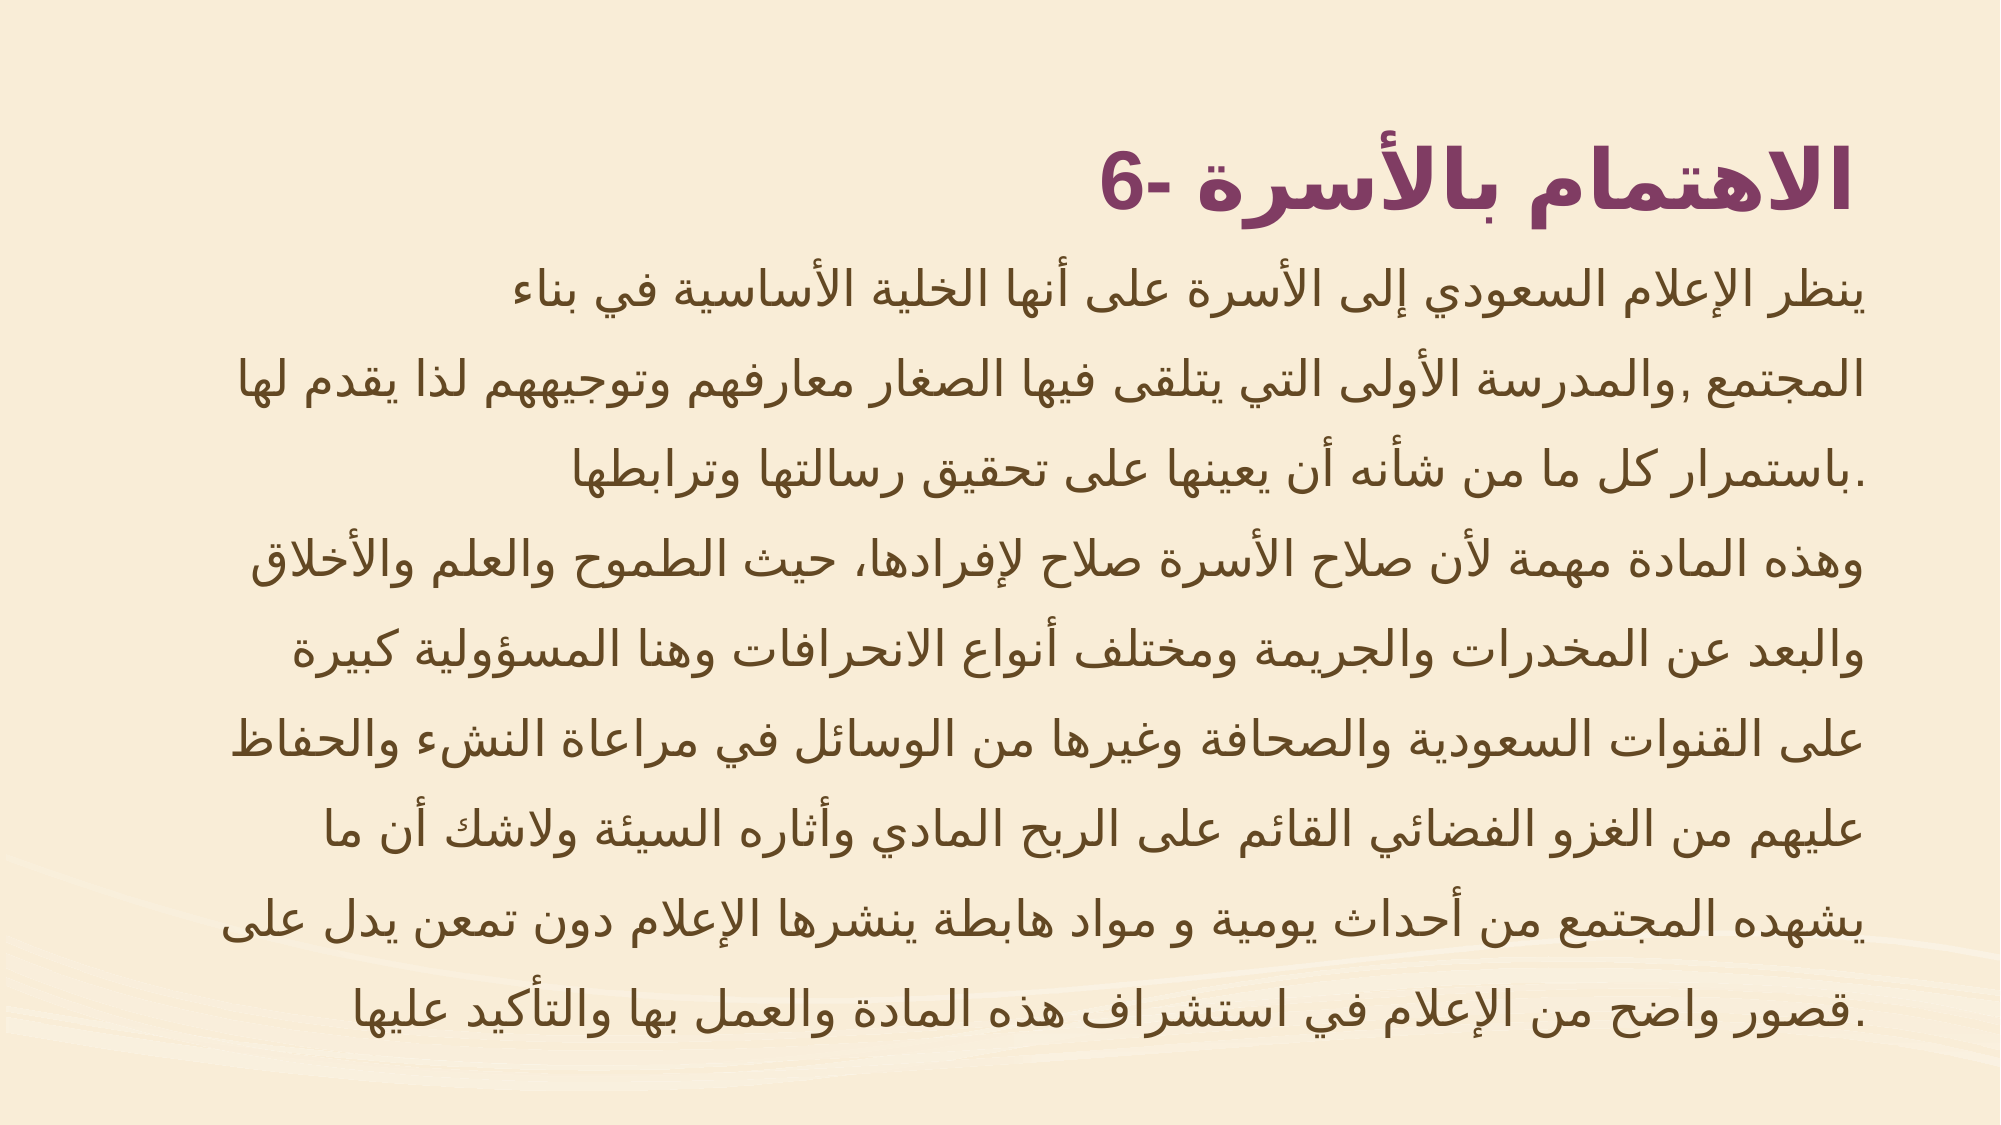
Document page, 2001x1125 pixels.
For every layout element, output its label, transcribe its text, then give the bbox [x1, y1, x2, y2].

text_box 6- الاهتمام بالأسرة ينظر الإعلام السعودي إلى الأسرة على أنها الخلية الأساسية في بناء المجتمع ,والمدرسة الأولى التي يتلقى فيها الصغار معارفهم وتوجيههم لذا يقدم لها باستمرار كل ما من شأنه أن يعينها على تحقيق رسالتها وترابطها. وهذه المادة مهمة لأن صلاح الأسرة صلاح لإفرادها، حيث الطموح والعلم والأخلاق والبعد عن المخدرات والجريمة ومختلف أنواع الانحرافات وهنا المسؤولية كبيرة على القنوات السعودية والصحافة وغيرها من الوسائل في مراعاة النشء والحفاظ عليهم من الغزو الفضائي القائم على الربح المادي وأثاره السيئة ولاشك أن ما يشهده المجتمع من أحداث يومية و مواد هابطة ينشرها الإعلام دون تمعن يدل على قصور واضح من الإعلام في استشراف هذه المادة والعمل بها والتأكيد عليها. [194, 68, 1883, 1044]
